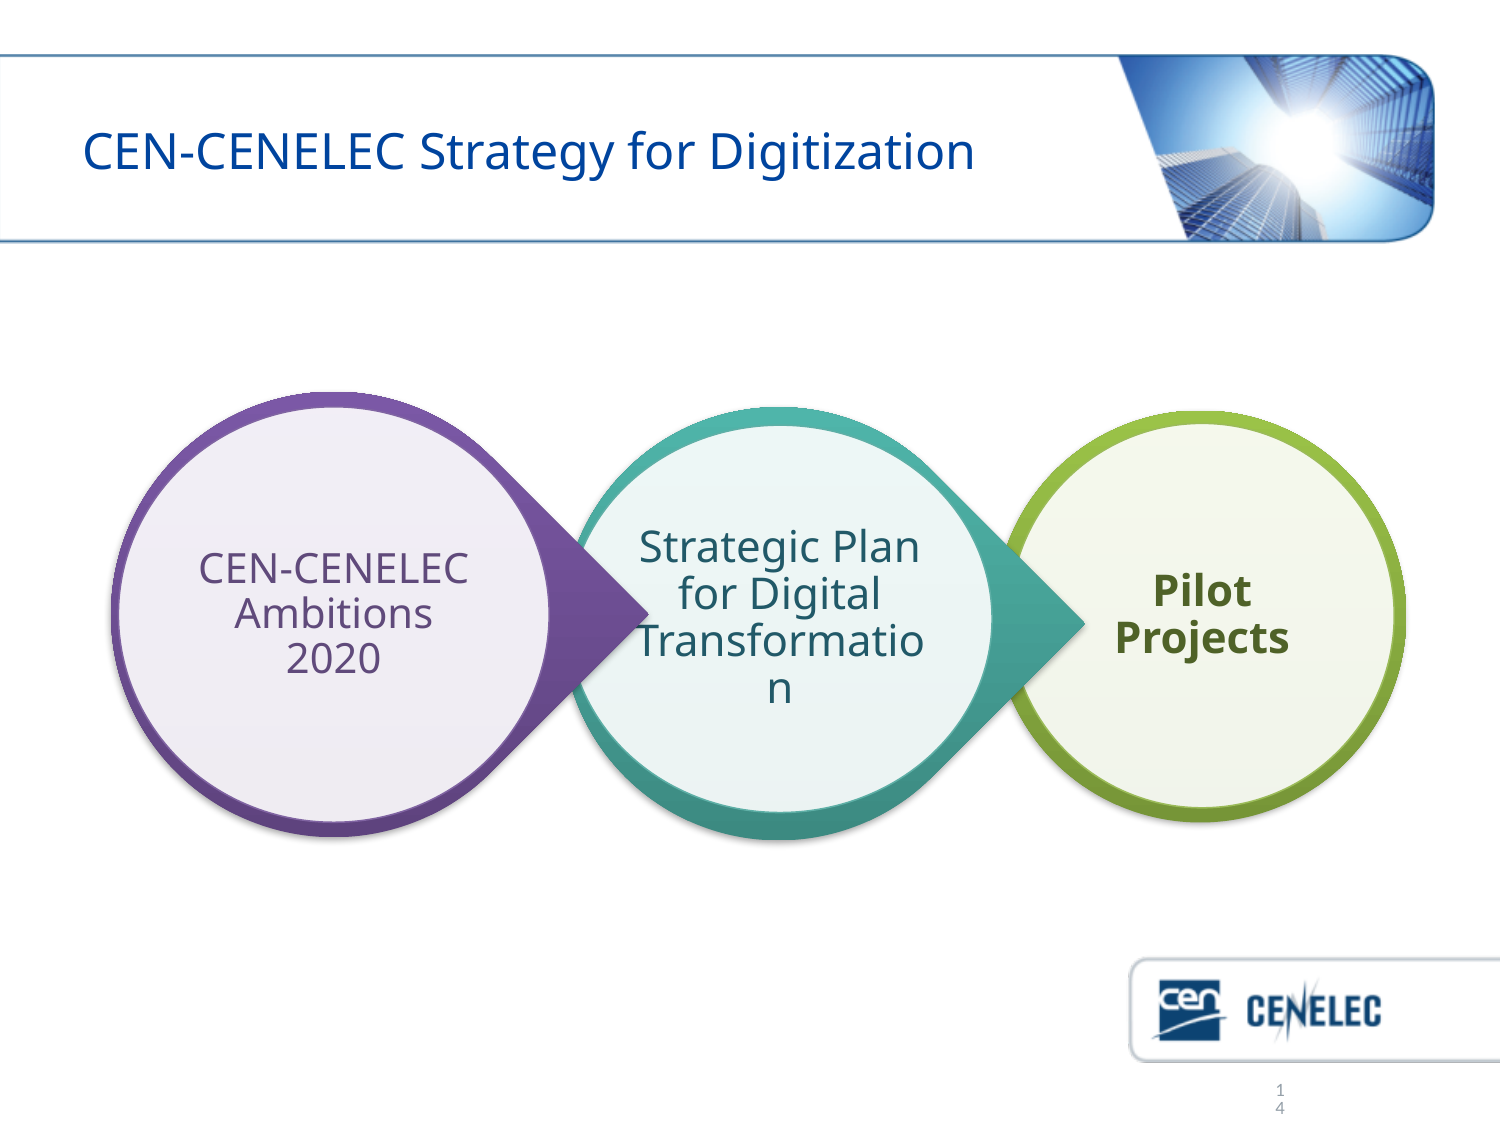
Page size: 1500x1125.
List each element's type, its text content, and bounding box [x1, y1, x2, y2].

slide_number 14 [1267, 1069, 1296, 1108]
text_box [110, 391, 1407, 841]
picture [1113, 940, 1500, 1074]
title CEN-CENELEC Strategy for Digitization [74, 54, 1235, 245]
picture [0, 54, 74, 244]
picture [1235, 54, 1435, 244]
